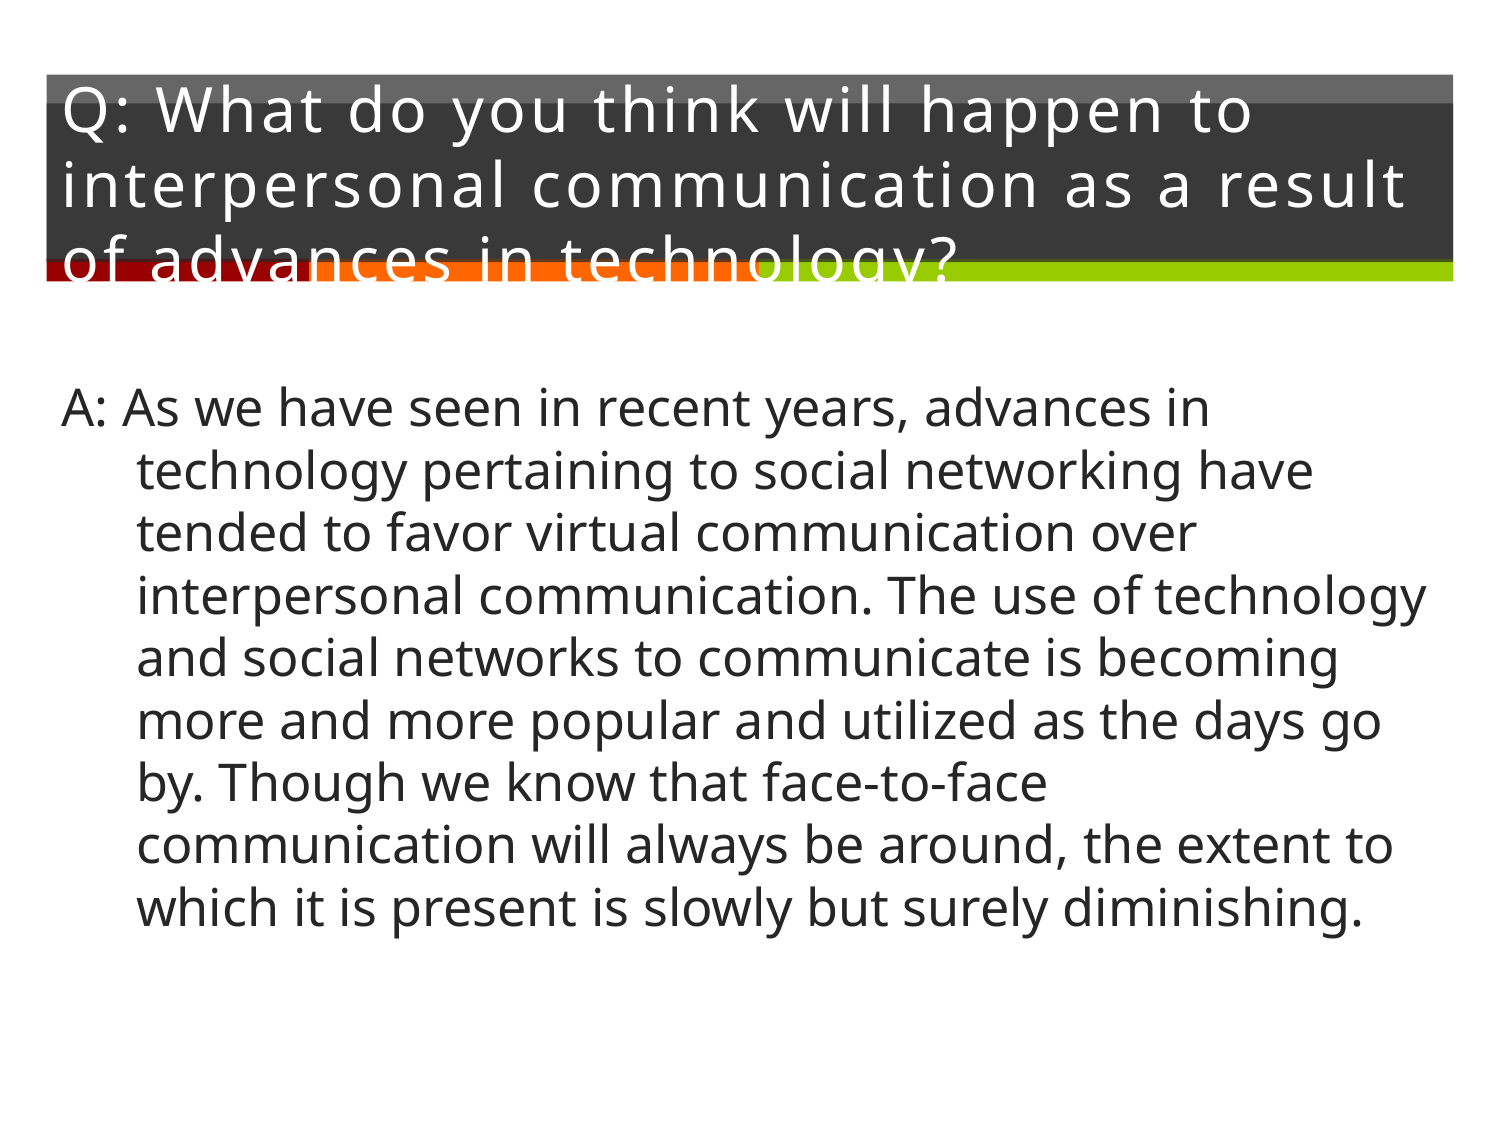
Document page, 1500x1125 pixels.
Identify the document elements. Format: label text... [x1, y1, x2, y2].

title Q: What do you think will happen to interpersonal communication as a result of advances in technology? [46, 103, 1454, 263]
list A: As we have seen in recent years, advances in technology pertaining to social networking have tended to favor virtual communication over interpersonal communication. The use of technology and social networks to communicate is becoming more and more popular and utilized as the days go by. Though we know that face-to-face communication will always be around, the extent to which it is present is slowly but surely diminishing. [46, 306, 1454, 1005]
